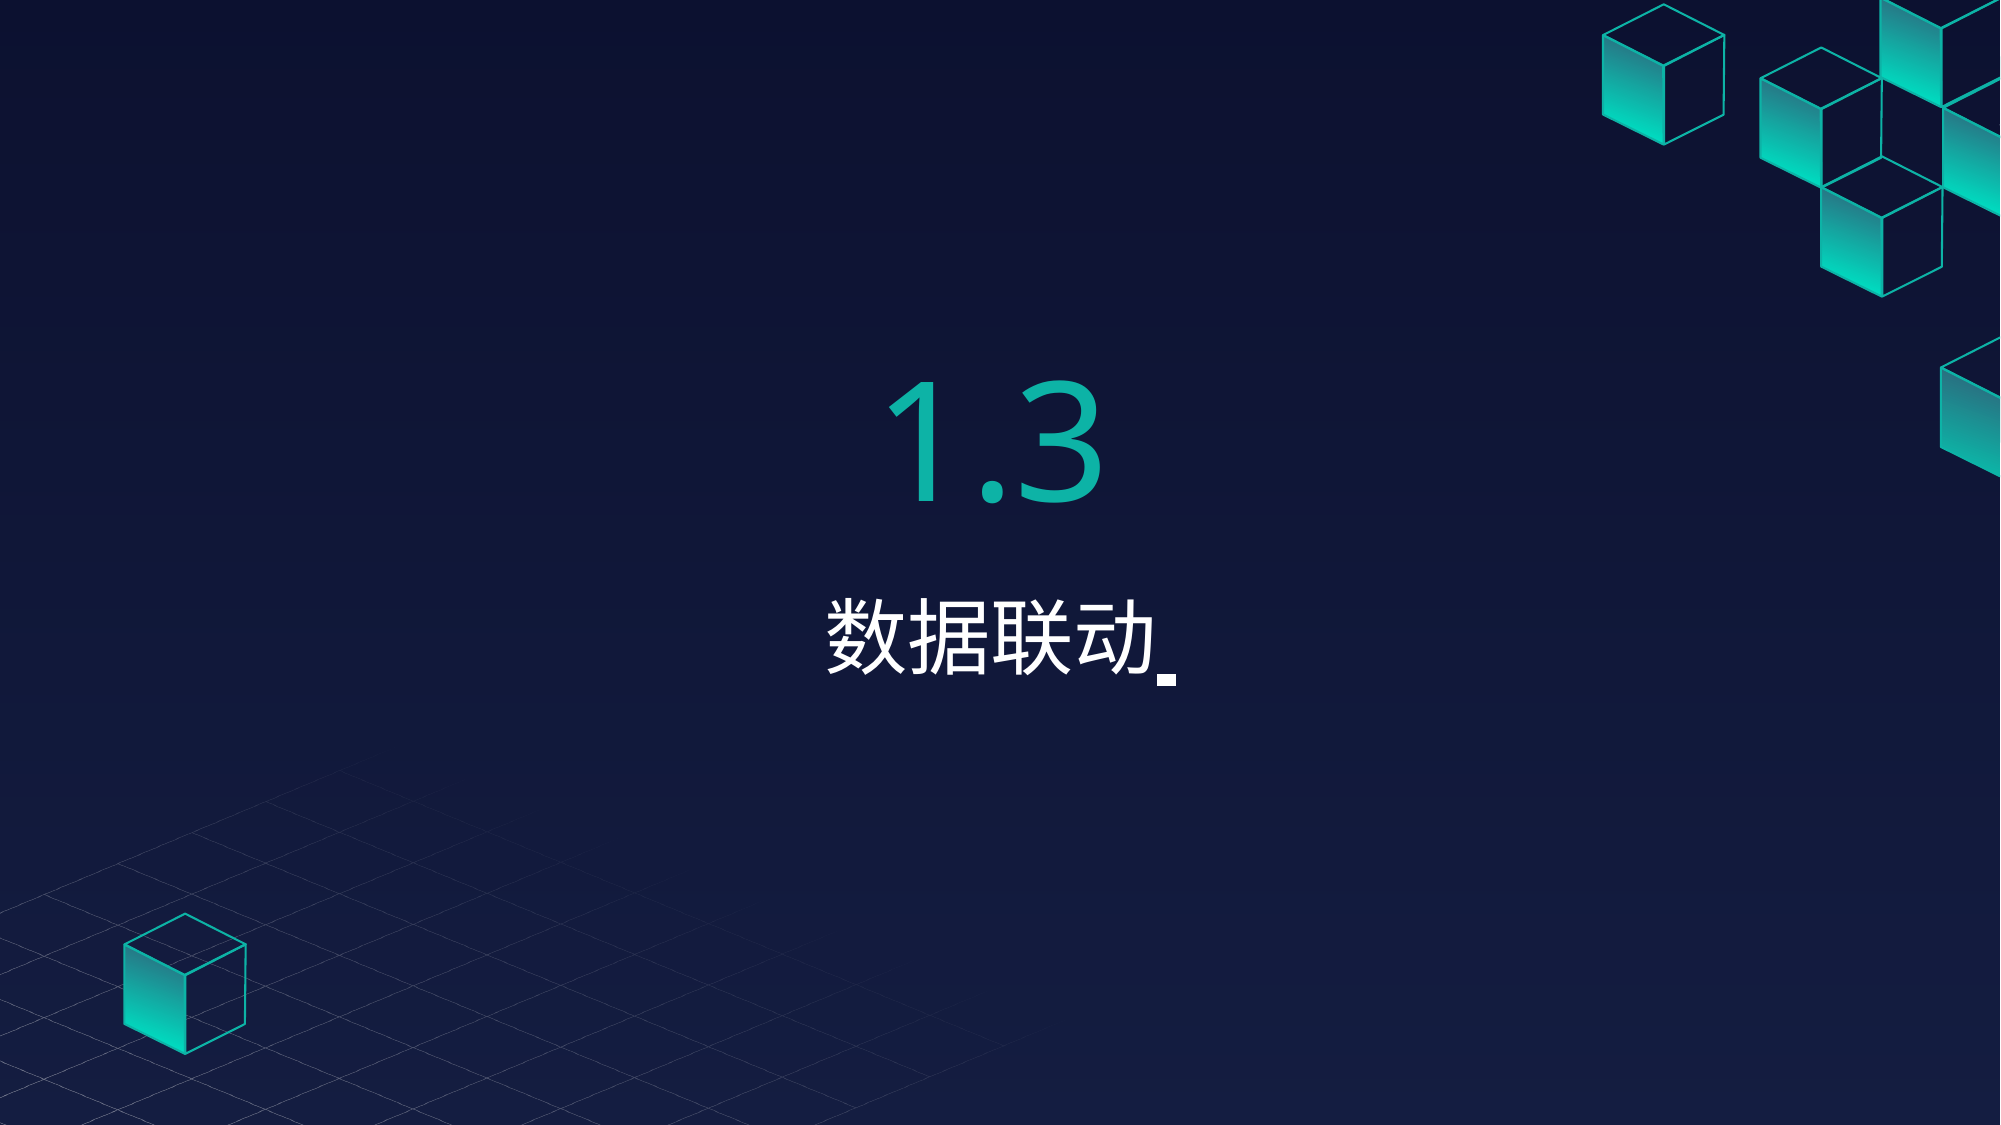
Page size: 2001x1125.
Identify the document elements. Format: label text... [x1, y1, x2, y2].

text_box 1.3 [860, 327, 1140, 542]
text_box 数据联动 [285, 577, 1715, 693]
picture [0, 739, 1078, 1125]
